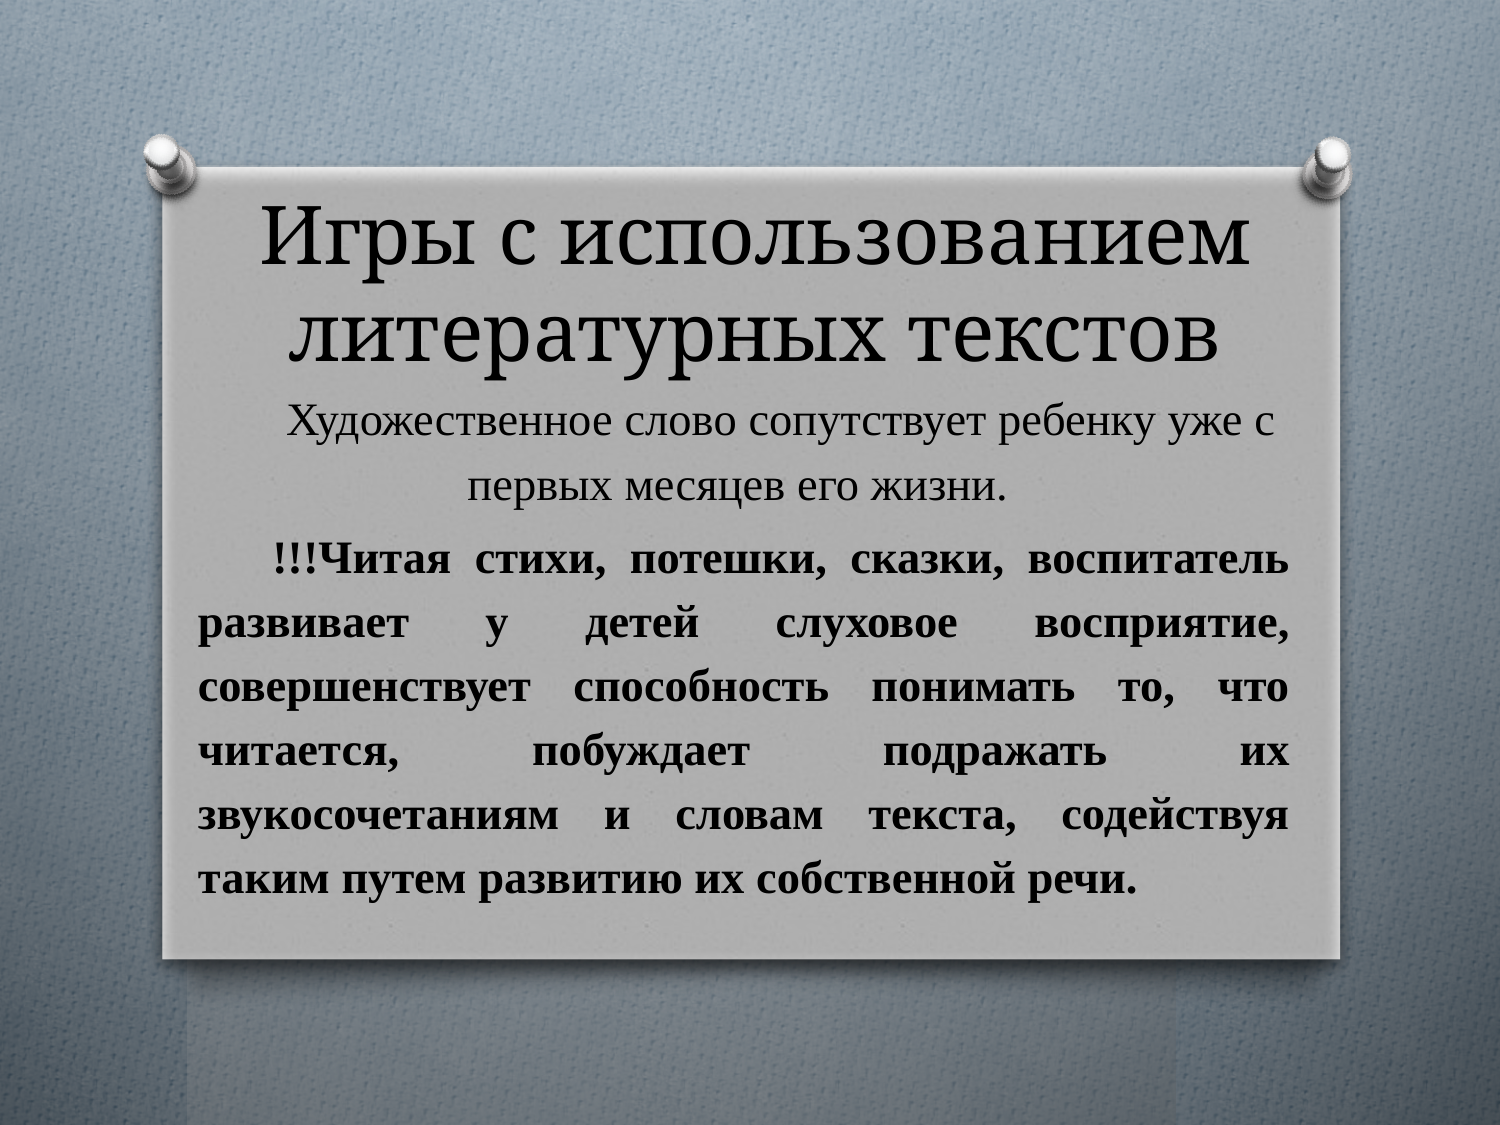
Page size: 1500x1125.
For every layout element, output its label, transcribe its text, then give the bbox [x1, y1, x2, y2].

subtitle Художественное слово сопутствует ребенку уже с первых месяцев его жизни. !!!Читая стихи, потешки, сказки, воспитатель развивает у детей слуховое восприятие, совершенствует способность понимать то, что читается, побуждает подражать их звукосочетаниям и словам текста, содействуя таким путем развитию их собственной речи. [183, 373, 1306, 917]
picture [1274, 109, 1396, 230]
title Игры с использованием литературных текстов [206, 172, 1306, 373]
picture [112, 100, 235, 224]
